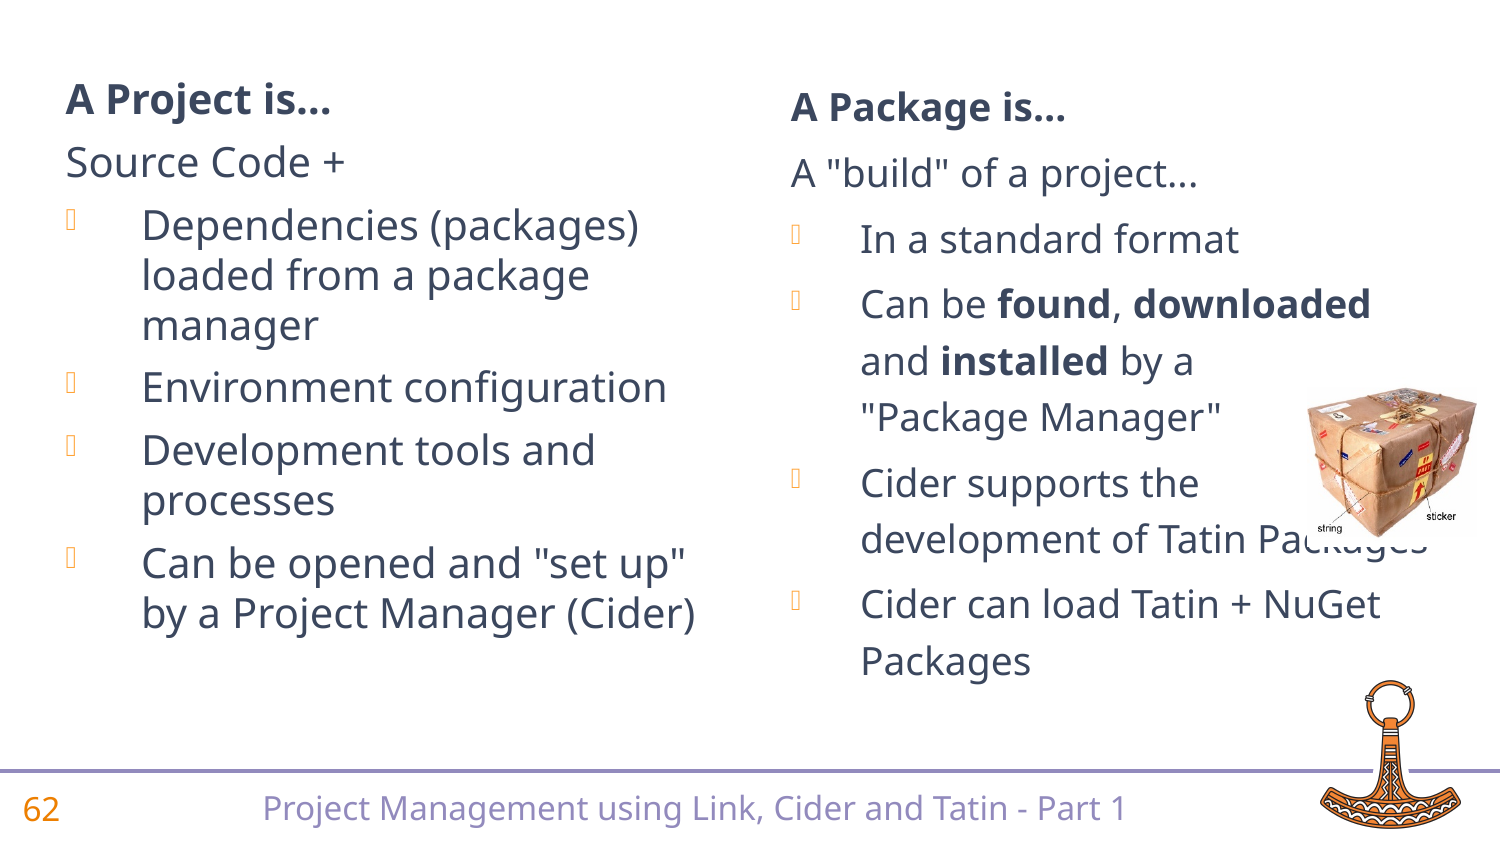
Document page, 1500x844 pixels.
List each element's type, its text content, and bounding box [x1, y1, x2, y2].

list A Package is… A "build" of a project... In a standard format Can be found, downloaded and installed by a "Package Manager" Cider supports the development of Tatin Packages Cider can load Tatin + NuGet Packages [775, 65, 1450, 720]
picture [1307, 377, 1477, 547]
picture [1320, 680, 1461, 829]
list A Project is… Source Code + Dependencies (packages) loaded from a package manager Environment configuration Development tools and processes Can be opened and "set up" by a Project Manager (Cider) [50, 65, 724, 720]
